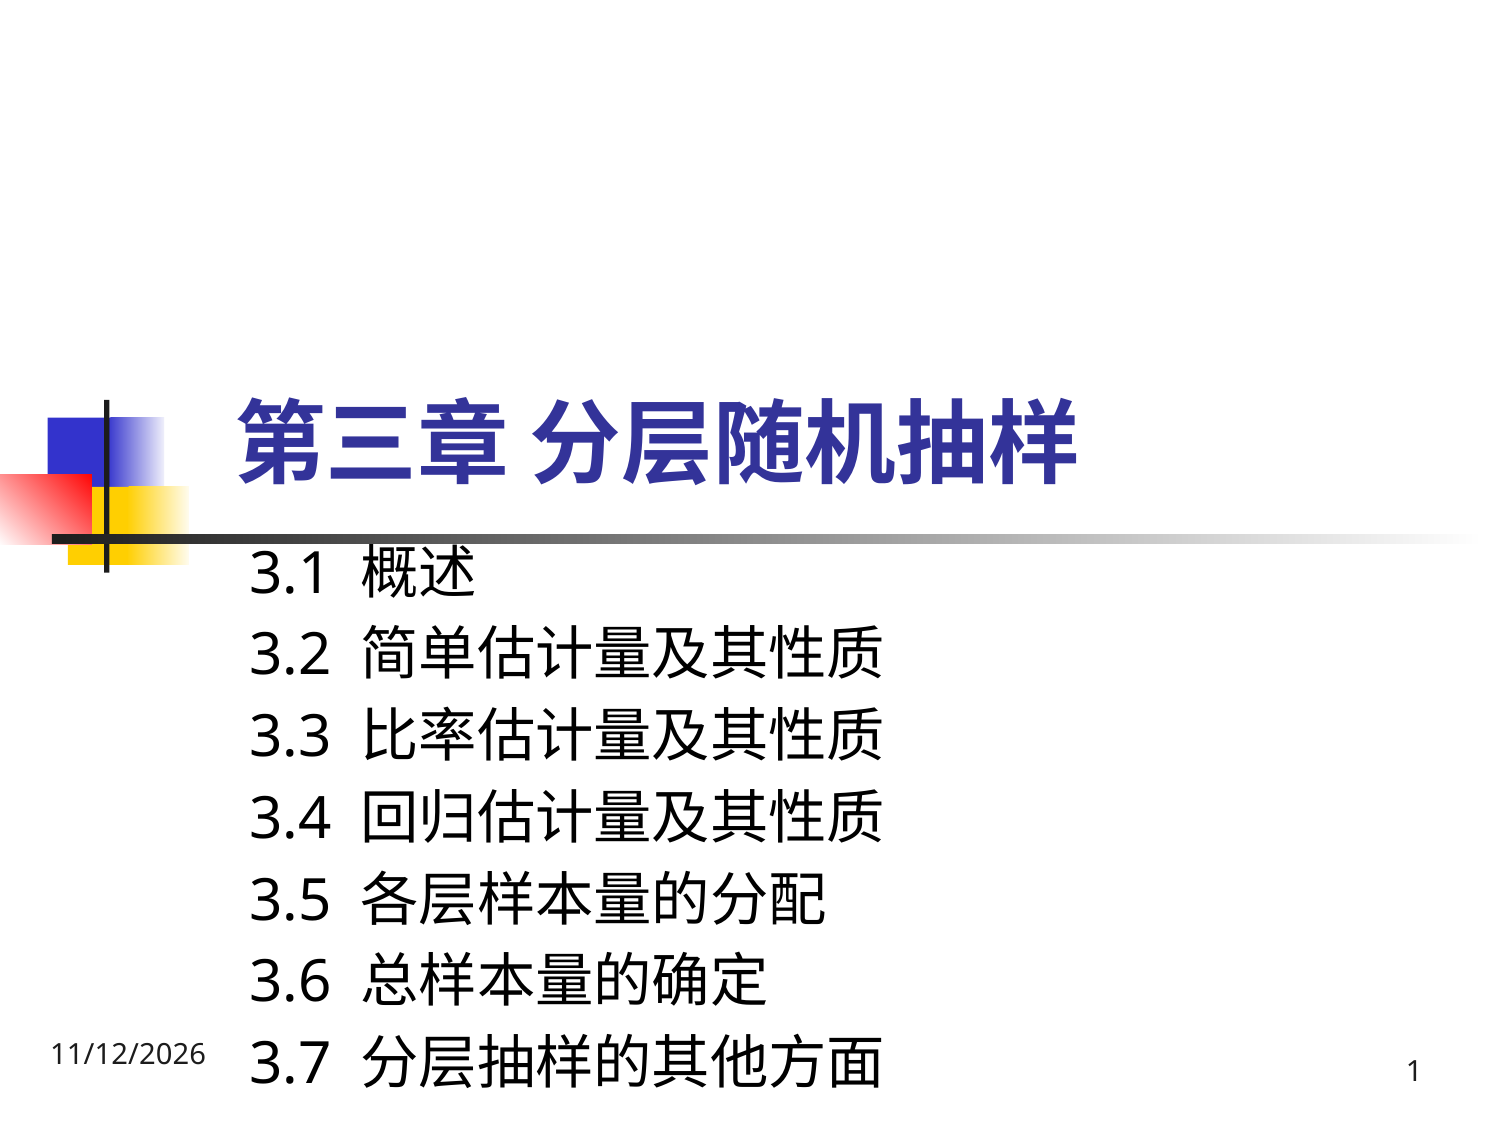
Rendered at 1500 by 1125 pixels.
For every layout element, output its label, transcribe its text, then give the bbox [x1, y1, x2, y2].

slide_number 1 [1124, 1024, 1438, 1101]
subtitle 3.1 概述 3.2 简单估计量及其性质 3.3 比率估计量及其性质 3.4 回归估计量及其性质 3.5 各层样本量的分配 3.6 总样本量的确定 3.7 分层抽样的其他方面 [234, 527, 1423, 816]
title 第三章 分层随机抽样 [218, 314, 1495, 503]
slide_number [34, 1007, 348, 1084]
